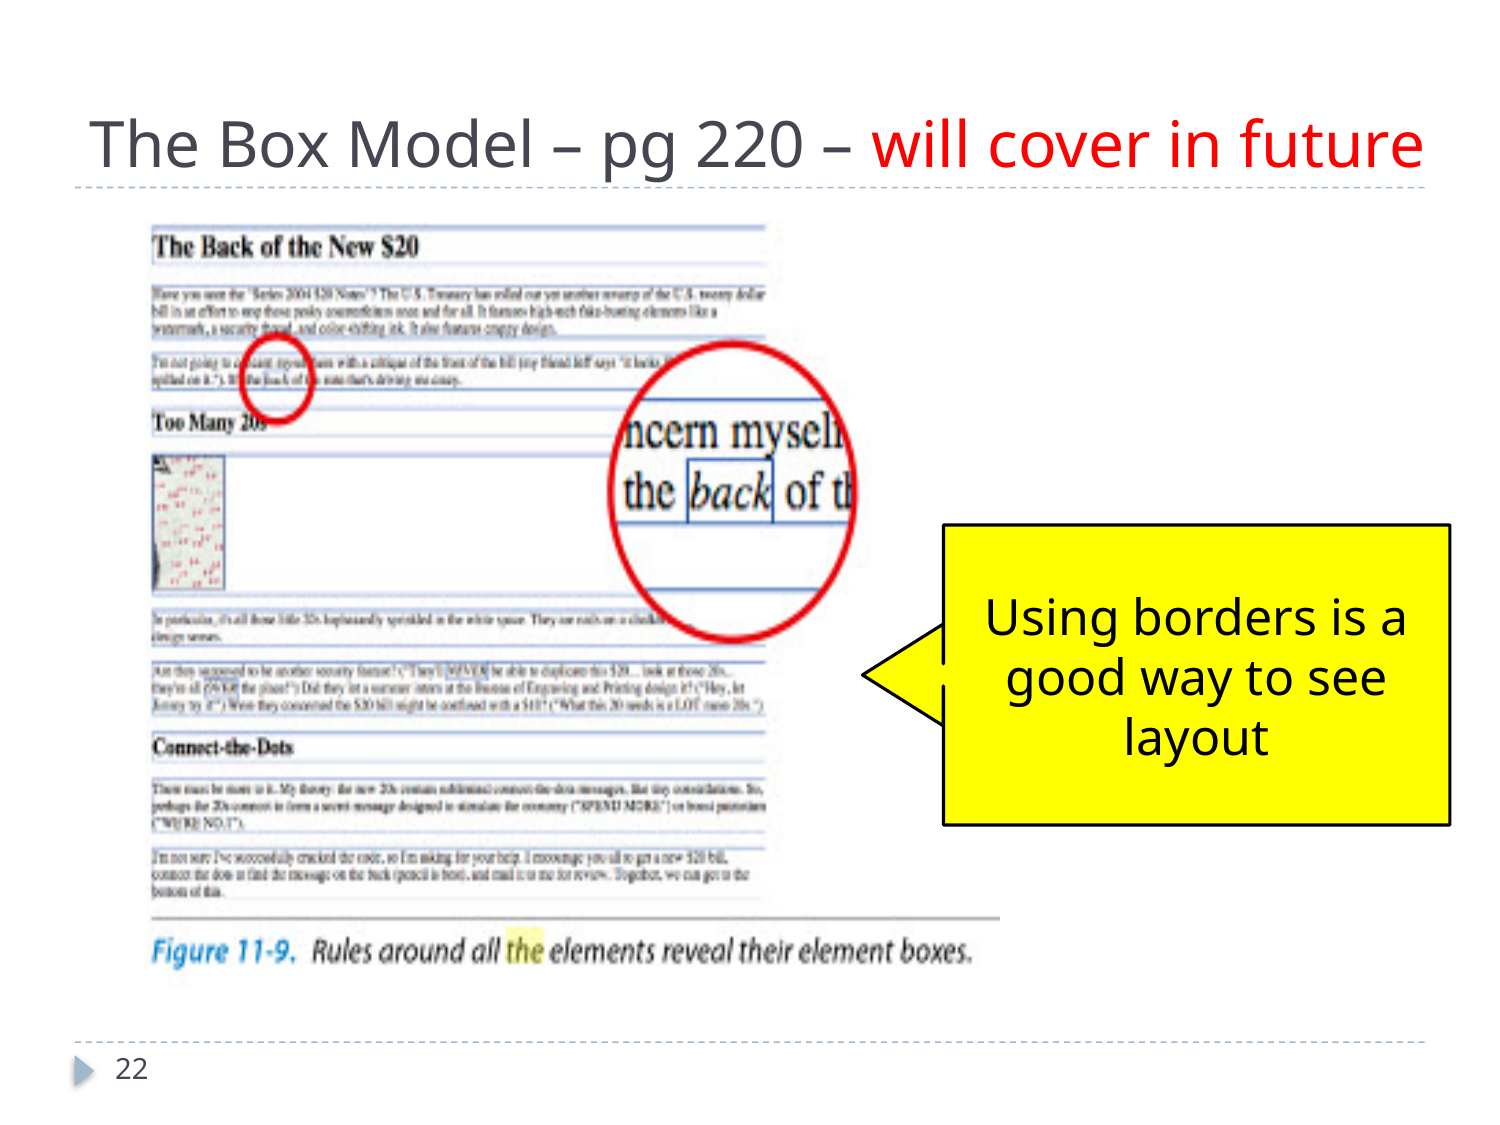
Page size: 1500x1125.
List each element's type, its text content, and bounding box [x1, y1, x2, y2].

slide_number 22 [100, 1042, 426, 1103]
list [124, 195, 1000, 988]
title The Box Model – pg 220 – will cover in future [75, 24, 1450, 188]
text_box Using borders is a good way to see layout [1006, 523, 1452, 827]
